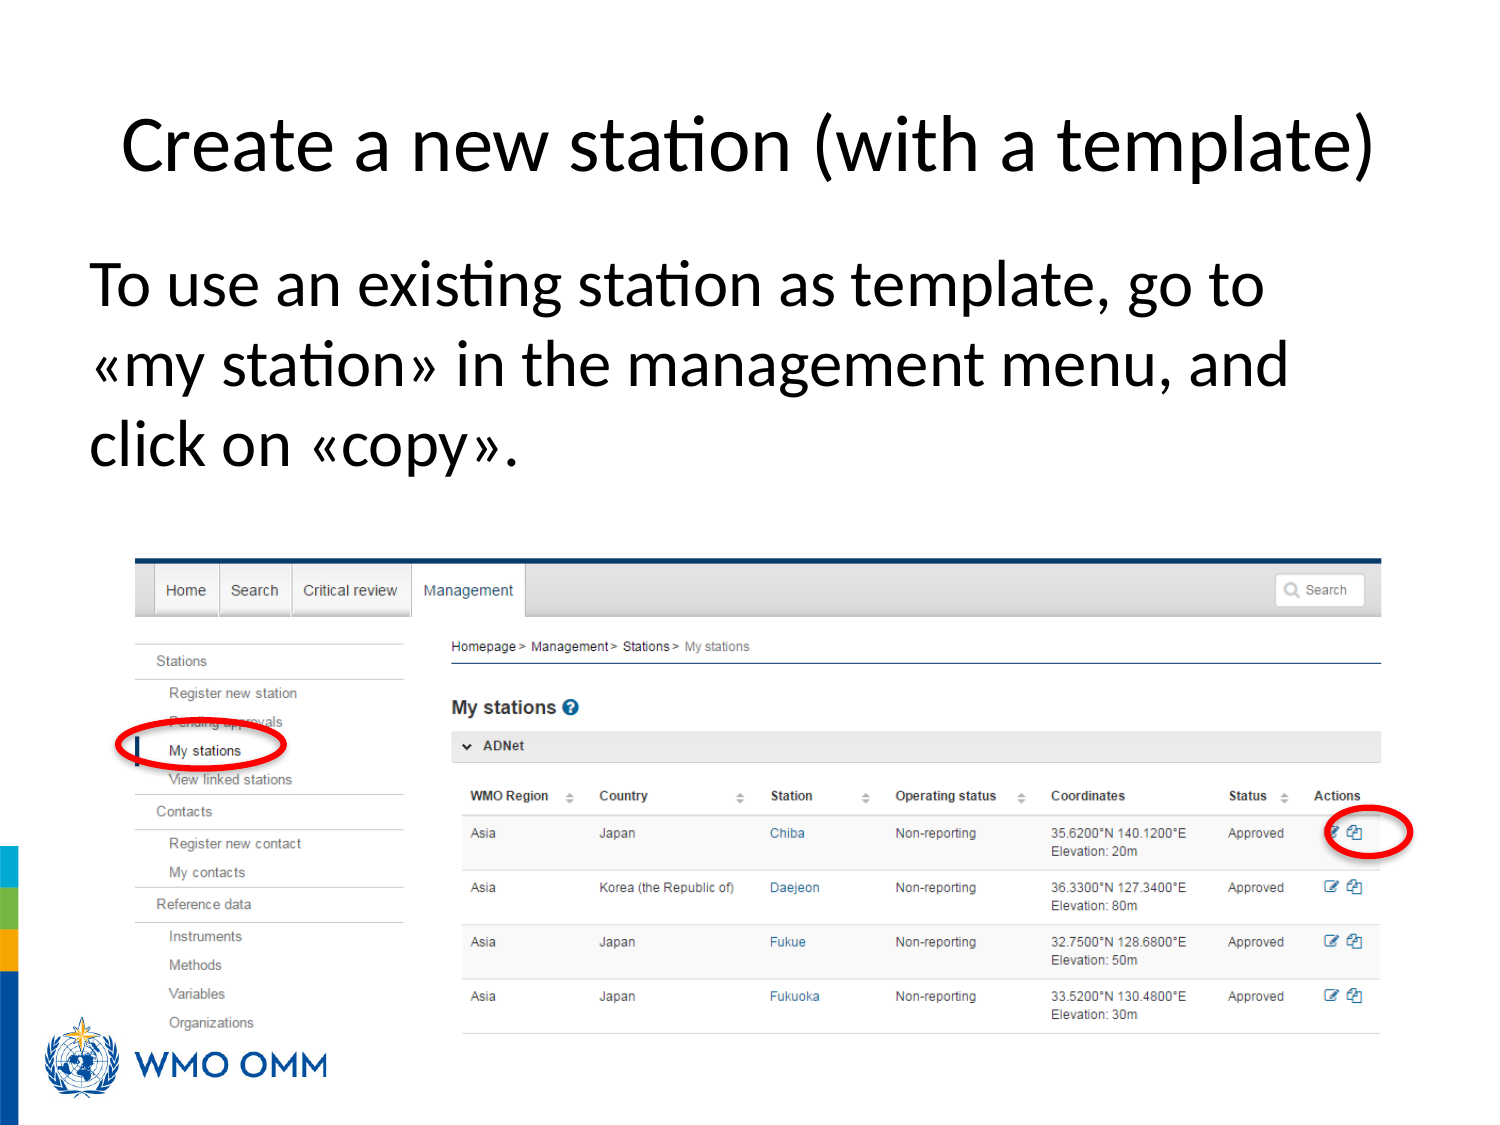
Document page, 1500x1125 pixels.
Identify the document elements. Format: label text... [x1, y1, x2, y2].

text_box To use an existing station as template, go to «my station» in the management menu, and click on «copy». [74, 232, 1350, 524]
title Create a new station (with a template) [75, 45, 1425, 233]
picture [0, 552, 1426, 1125]
